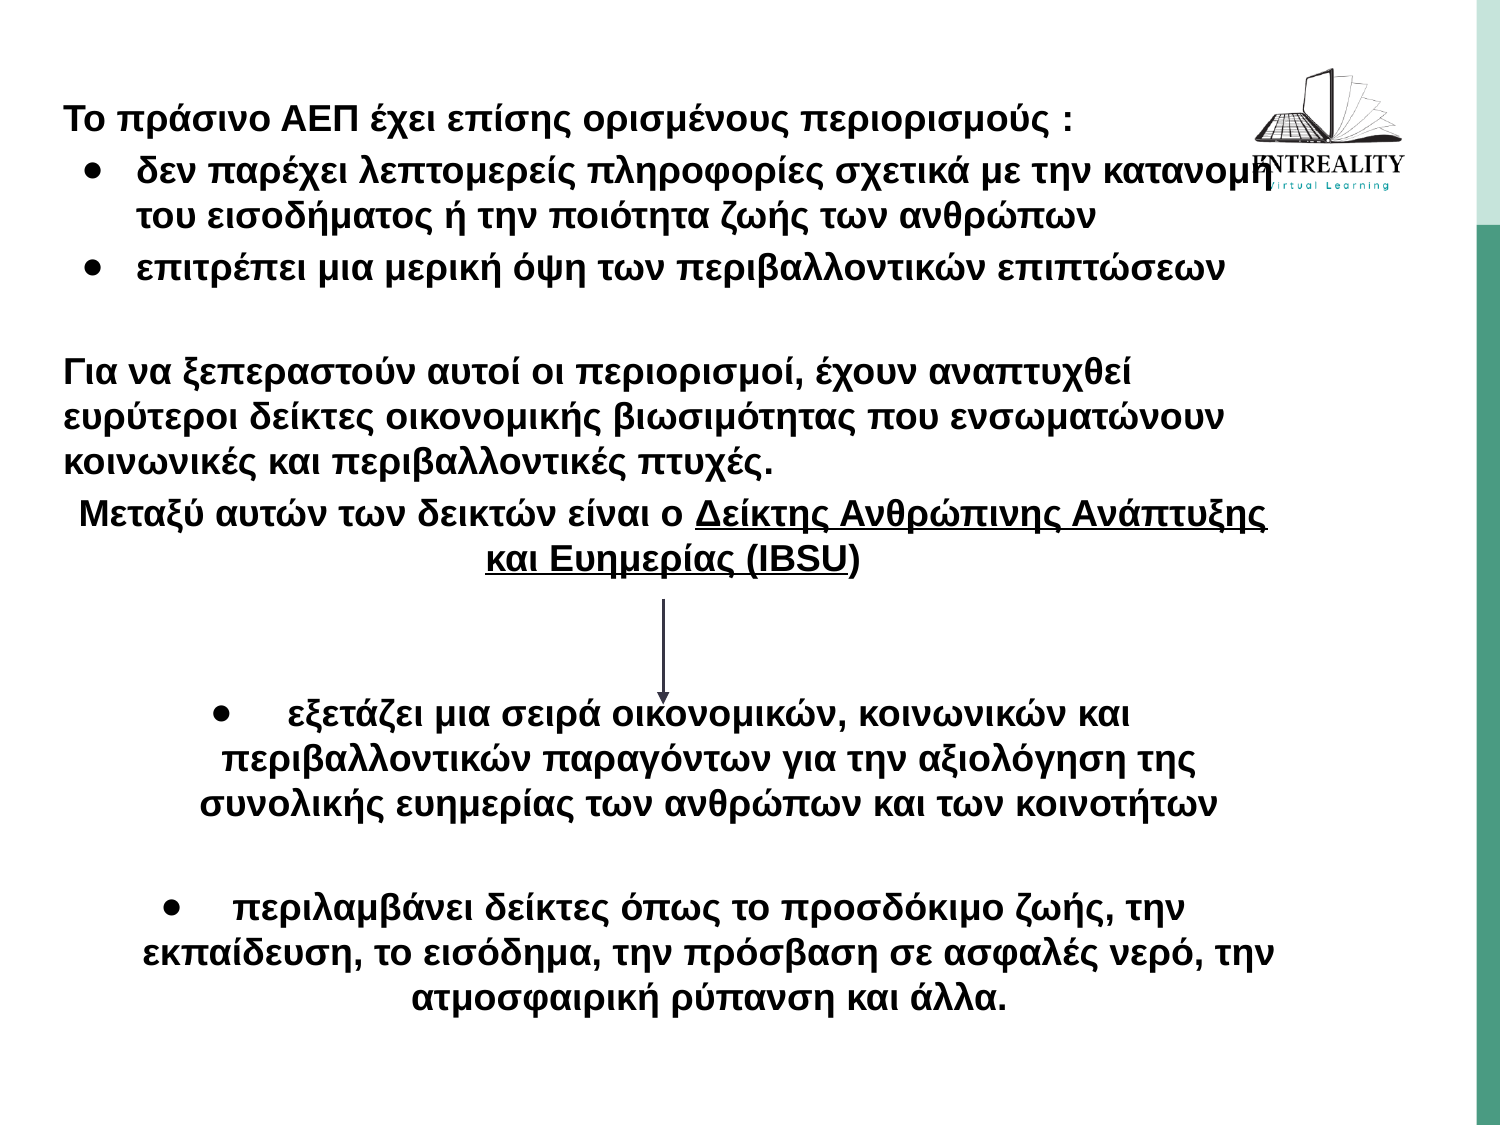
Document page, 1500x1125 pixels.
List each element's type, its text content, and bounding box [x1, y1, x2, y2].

picture [1198, 0, 1458, 259]
list Το πράσινο ΑΕΠ έχει επίσης ορισμένους περιορισμούς : δεν παρέχει λεπτομερείς πληροφορίες σχετικά με την κατανομή του εισοδήματος ή την ποιότητα ζωής των ανθρώπων επιτρέπει μια μερική όψη των περιβαλλοντικών επιπτώσεων Για να ξεπεραστούν αυτοί οι περιορισμοί, έχουν αναπτυχθεί ευρύτεροι δείκτες οικονομικής βιωσιμότητας που ενσωματώνουν κοινωνικές και περιβαλλοντικές πτυχές. Μεταξύ αυτών των δεικτών είναι ο Δείκτης Ανθρώπινης Ανάπτυξης και Ευημερίας (IBSU) εξετάζει μια σειρά οικονομικών, κοινωνικών και περιβαλλοντικών παραγόντων για την αξιολόγηση της συνολικής ευημερίας των ανθρώπων και των κοινοτήτων περιλαμβάνει δείκτες όπως το προσδόκιμο ζωής, την εκπαίδευση, το εισόδημα, την πρόσβαση σε ασφαλές νερό, την ατμοσφαιρική ρύπανση και άλλα. [48, 86, 1299, 1050]
